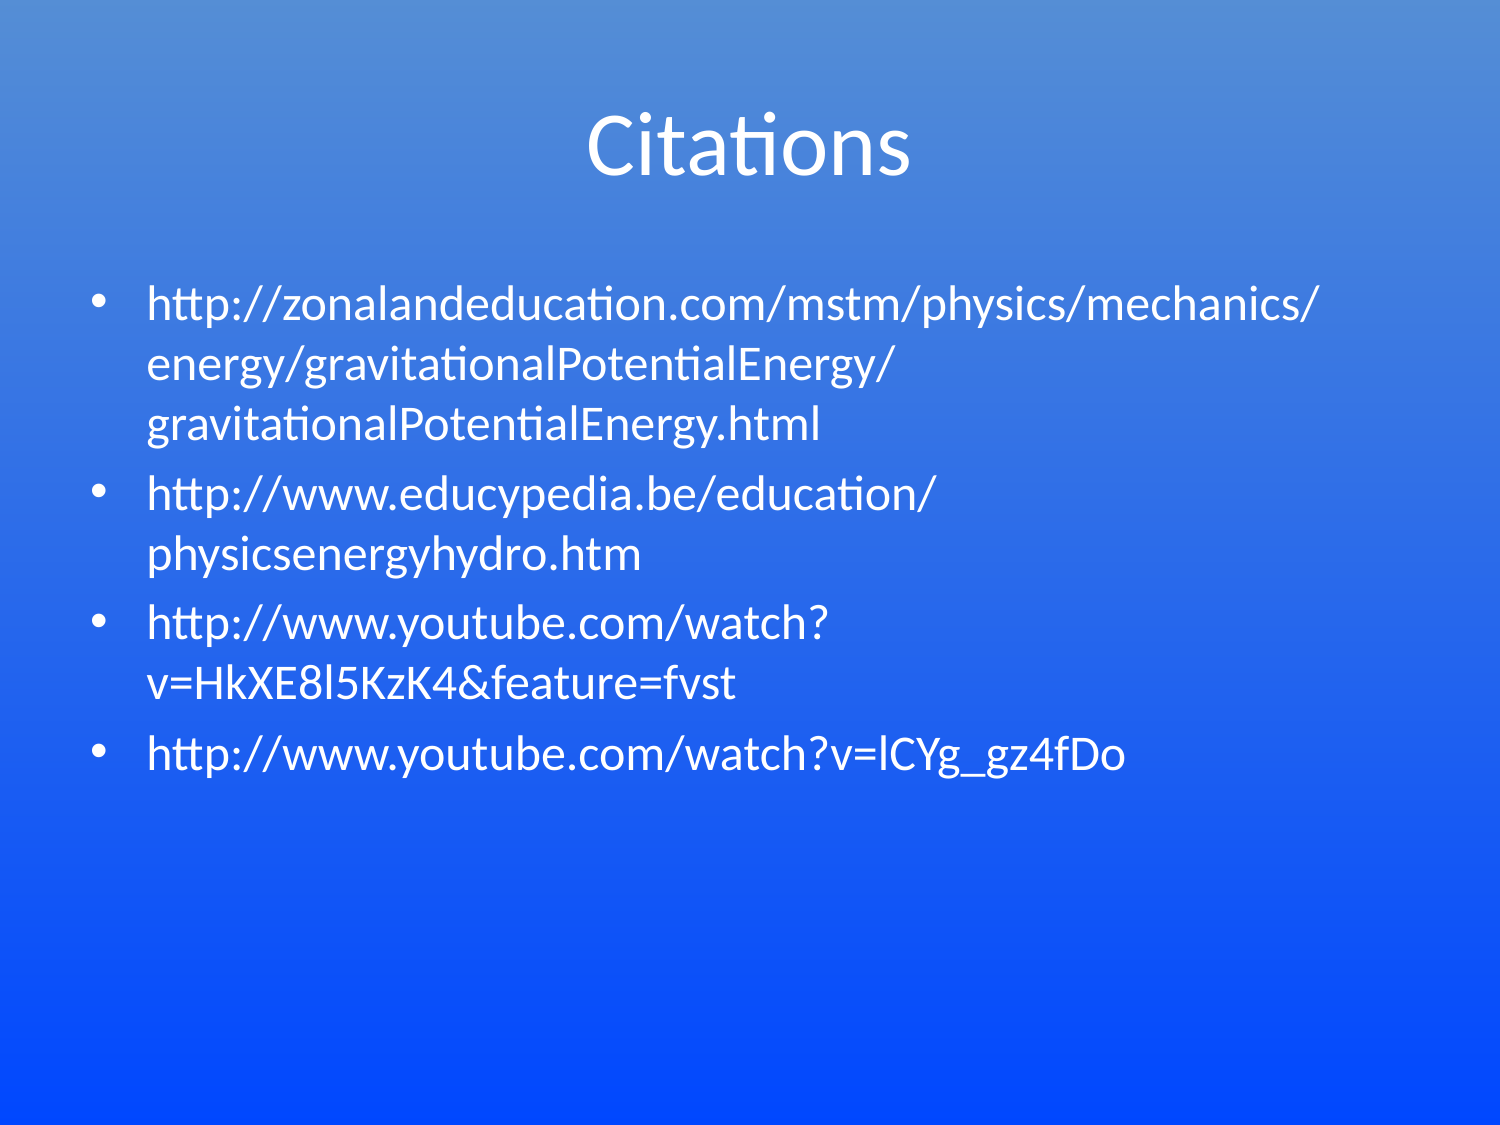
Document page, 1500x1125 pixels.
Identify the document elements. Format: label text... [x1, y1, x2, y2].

title Citations [75, 45, 1425, 233]
list http://zonalandeducation.com/mstm/physics/mechanics/energy/gravitationalPotentialEnergy/gravitationalPotentialEnergy.html http://www.educypedia.be/education/physicsenergyhydro.htm http://www.youtube.com/watch?v=HkXE8l5KzK4&feature=fvst http://www.youtube.com/watch?v=lCYg_gz4fDo [75, 262, 1425, 1005]
